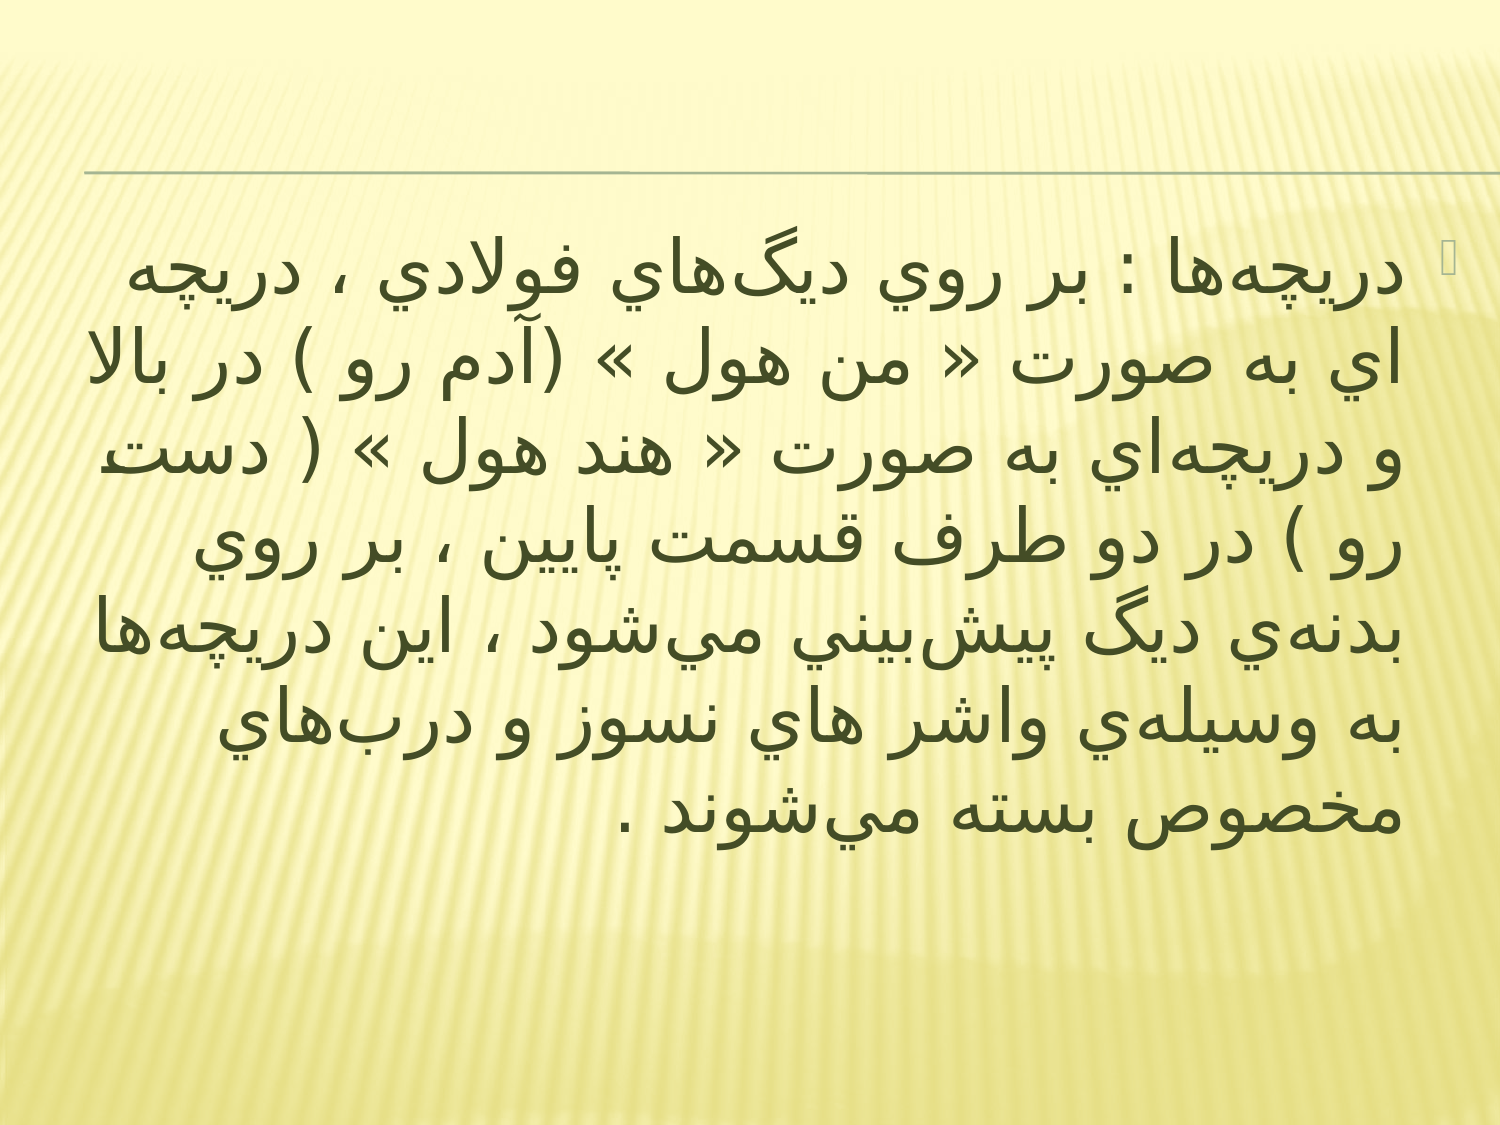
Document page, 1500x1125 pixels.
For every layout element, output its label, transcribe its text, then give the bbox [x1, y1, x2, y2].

list دريچه‌ها : بر روي ديگ‌هاي فولادي ، دريچه‌ اي به صورت « من هول » (آدم رو ) در بالا و دريچه‌‌اي به صورت « هند هول » ( دست رو ) در دو طرف قسمت پايين ، بر روي بدنه‌ي ديگ پيش‌بيني مي‌شود ، اين دريچه‌ها به وسيله‌ي واشر هاي نسوز و درب‌هاي مخصوص بسته مي‌شوند . [46, 210, 1472, 954]
